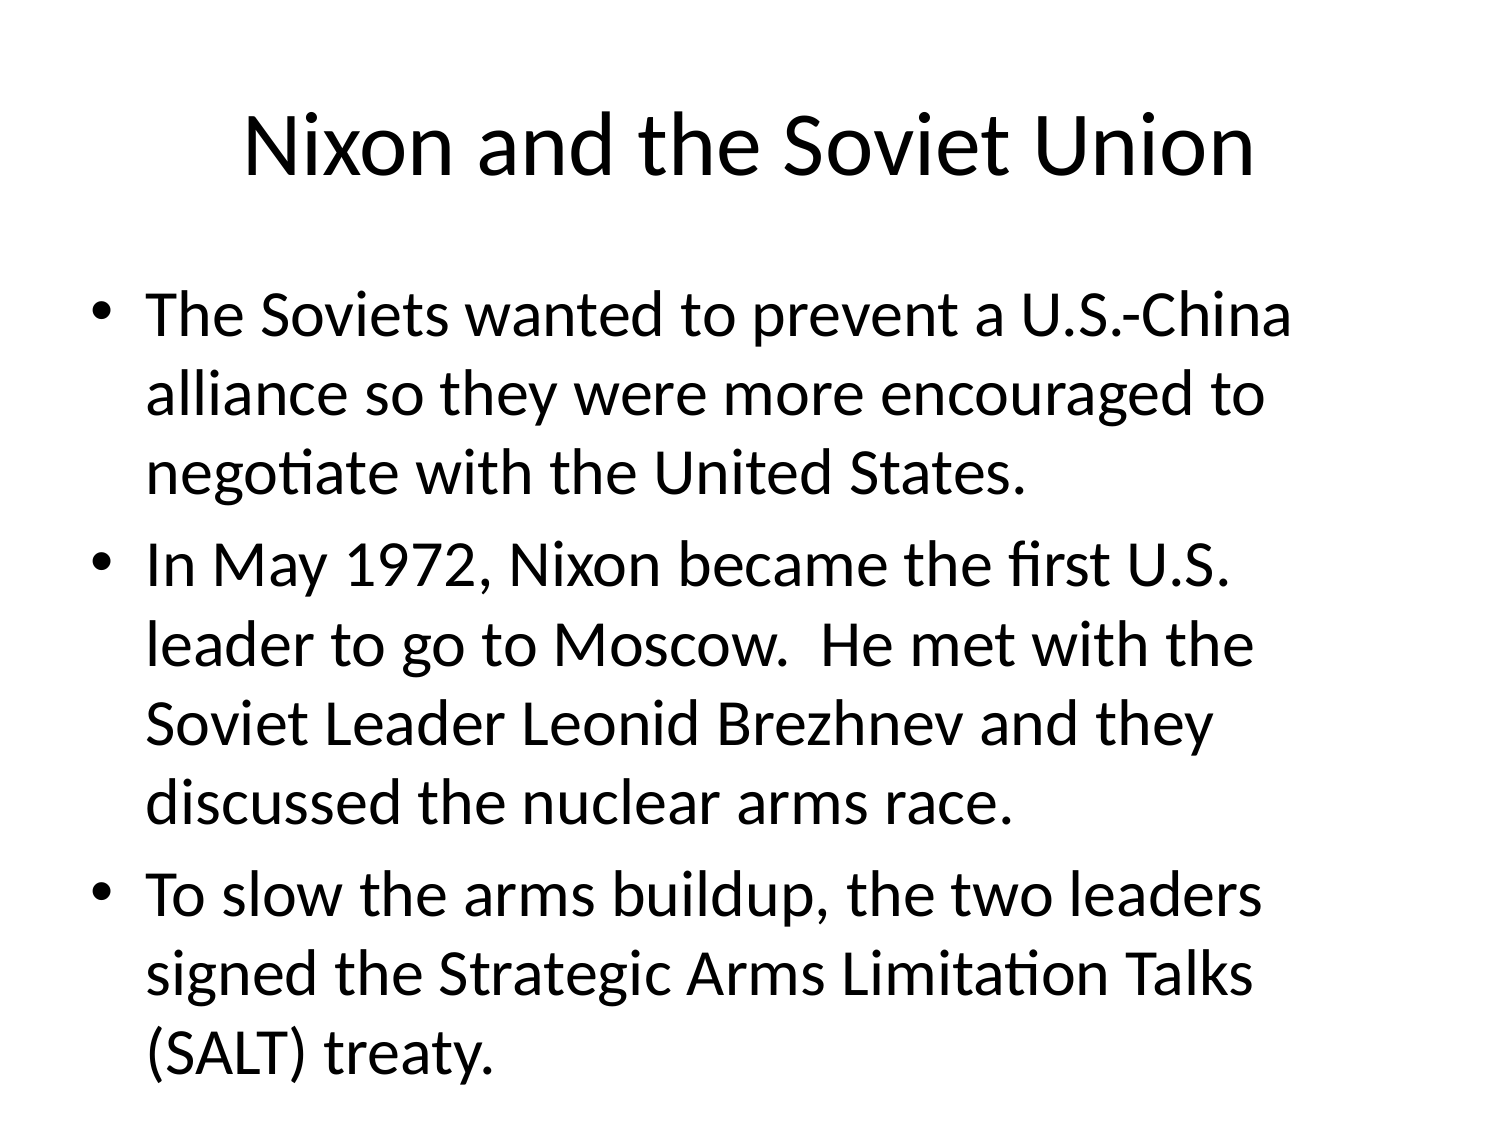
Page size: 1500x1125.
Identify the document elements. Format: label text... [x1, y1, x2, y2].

title Nixon and the Soviet Union [75, 45, 1425, 233]
list The Soviets wanted to prevent a U.S.-China alliance so they were more encouraged to negotiate with the United States. In May 1972, Nixon became the first U.S. leader to go to Moscow. He met with the Soviet Leader Leonid Brezhnev and they discussed the nuclear arms race. To slow the arms buildup, the two leaders signed the Strategic Arms Limitation Talks (SALT) treaty. [75, 262, 1425, 1100]
